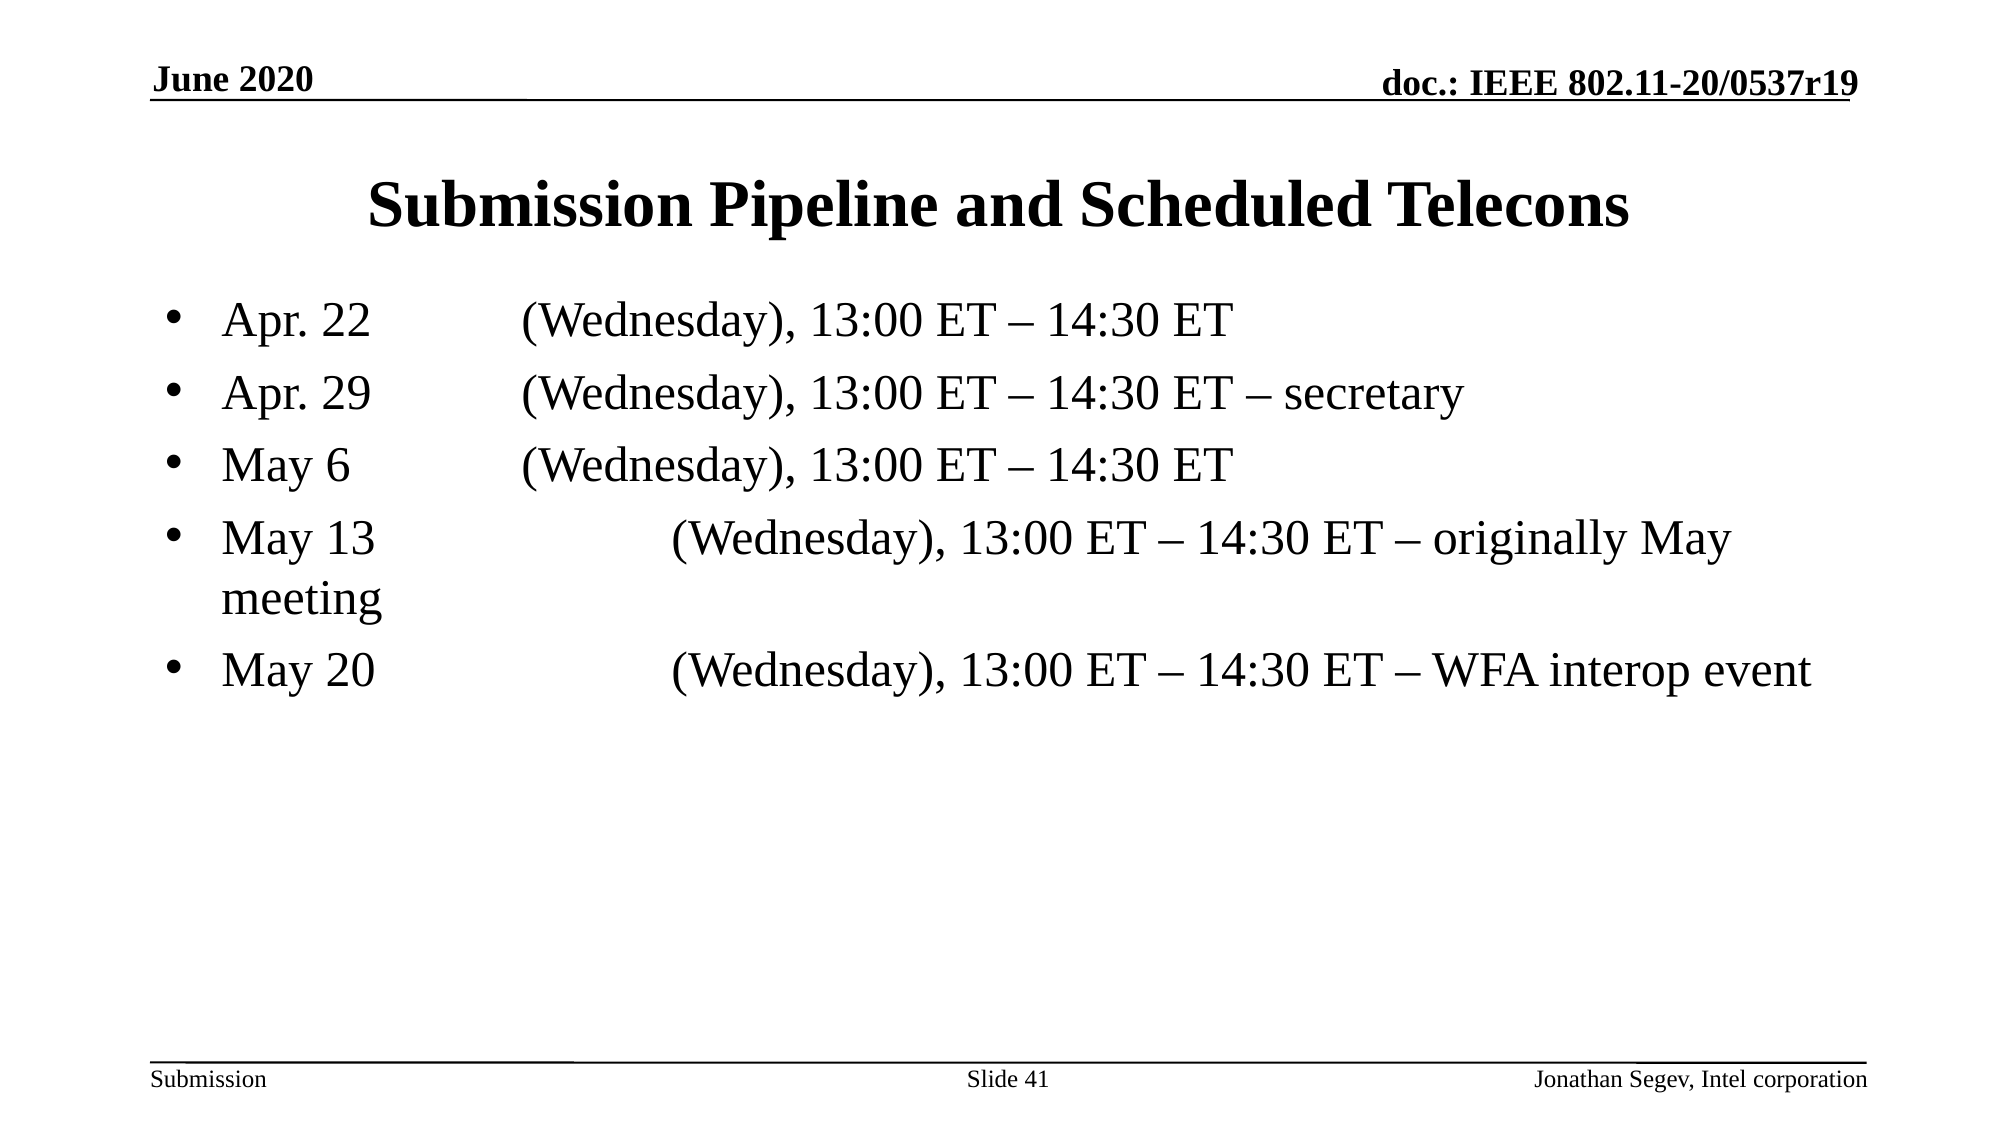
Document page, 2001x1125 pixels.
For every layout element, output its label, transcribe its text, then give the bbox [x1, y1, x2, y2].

title Submission Pipeline and Scheduled Telecons [149, 112, 1850, 278]
slide_number Slide 41 [950, 1061, 1067, 1123]
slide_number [152, 54, 563, 100]
list Apr. 22 (Wednesday), 13:00 ET – 14:30 ET Apr. 29 (Wednesday), 13:00 ET – 14:30 ET – secretary May 6 (Wednesday), 13:00 ET – 14:30 ET May 13 (Wednesday), 13:00 ET – 14:30 ET – originally May meeting May 20 (Wednesday), 13:00 ET – 14:30 ET – WFA interop event [149, 278, 1850, 670]
footer Jonathan Segev, Intel corporation [1171, 1061, 1869, 1093]
